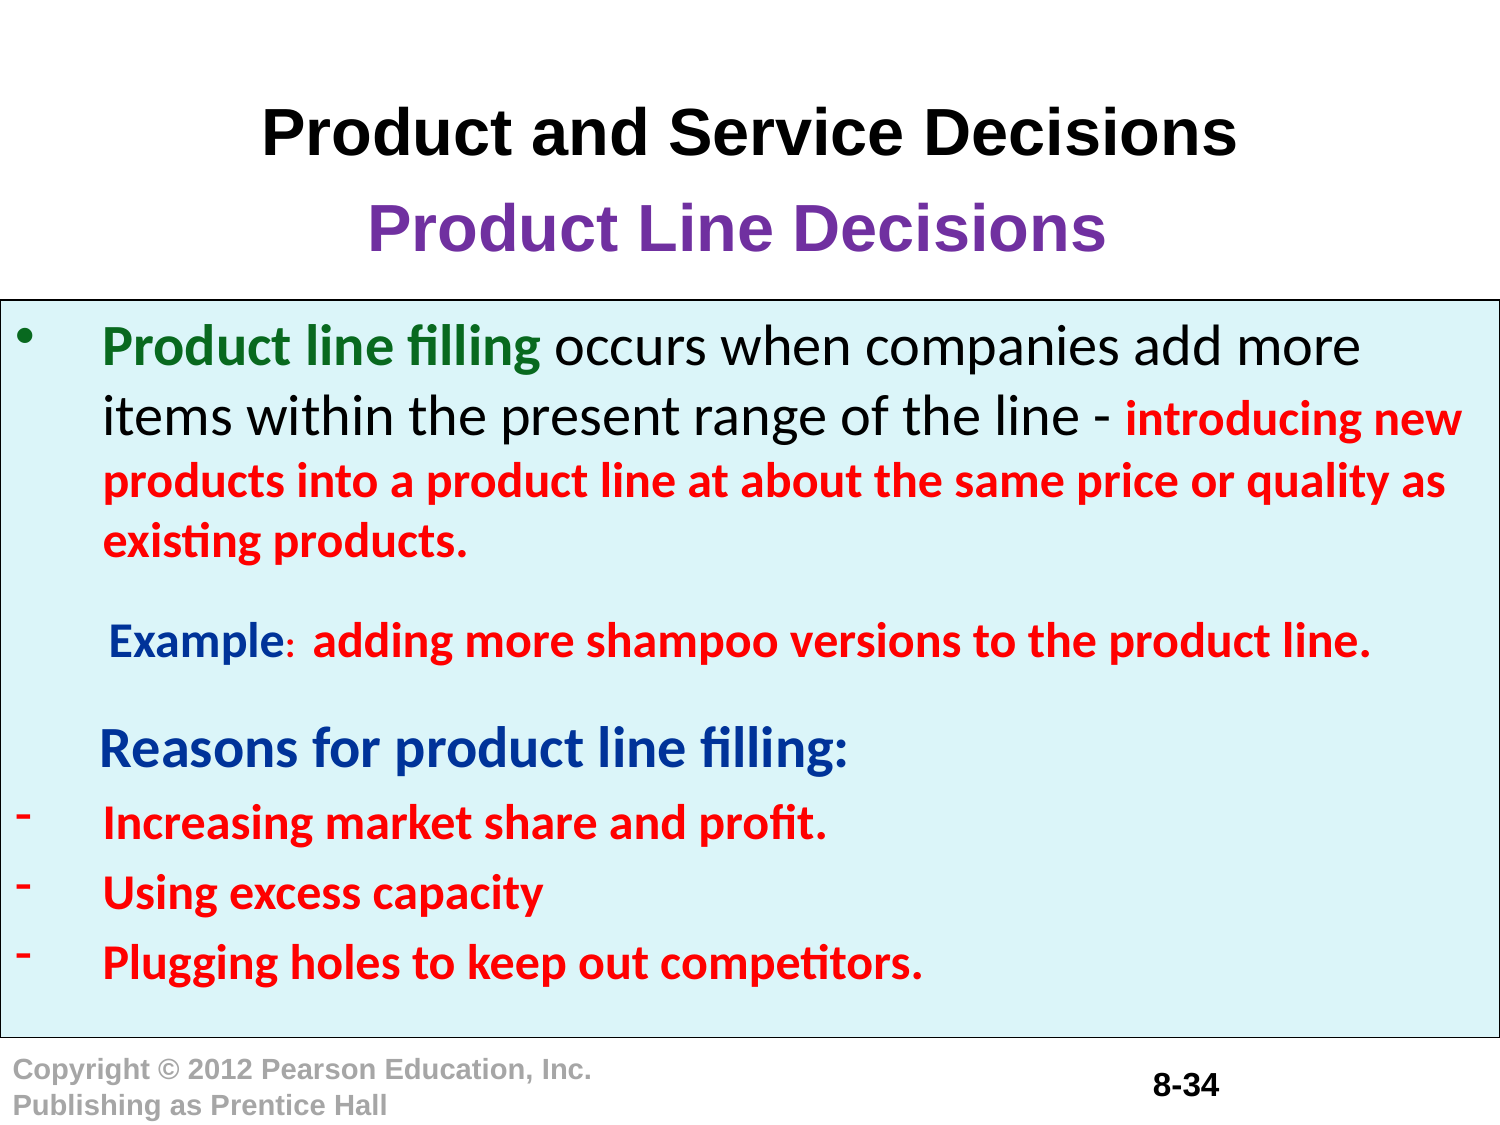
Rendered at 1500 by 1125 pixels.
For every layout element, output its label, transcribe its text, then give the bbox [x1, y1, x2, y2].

list Product line filling occurs when companies add more items within the present range of the line - introducing new products into a product line at about the same price or quality as existing products. Example: adding more shampoo versions to the product line. Reasons for product line filling: Increasing market share and profit. Using excess capacity Plugging holes to keep out competitors. [0, 299, 1500, 1038]
list Product Line Decisions [149, 174, 1326, 276]
title Product and Service Decisions [112, 37, 1388, 226]
